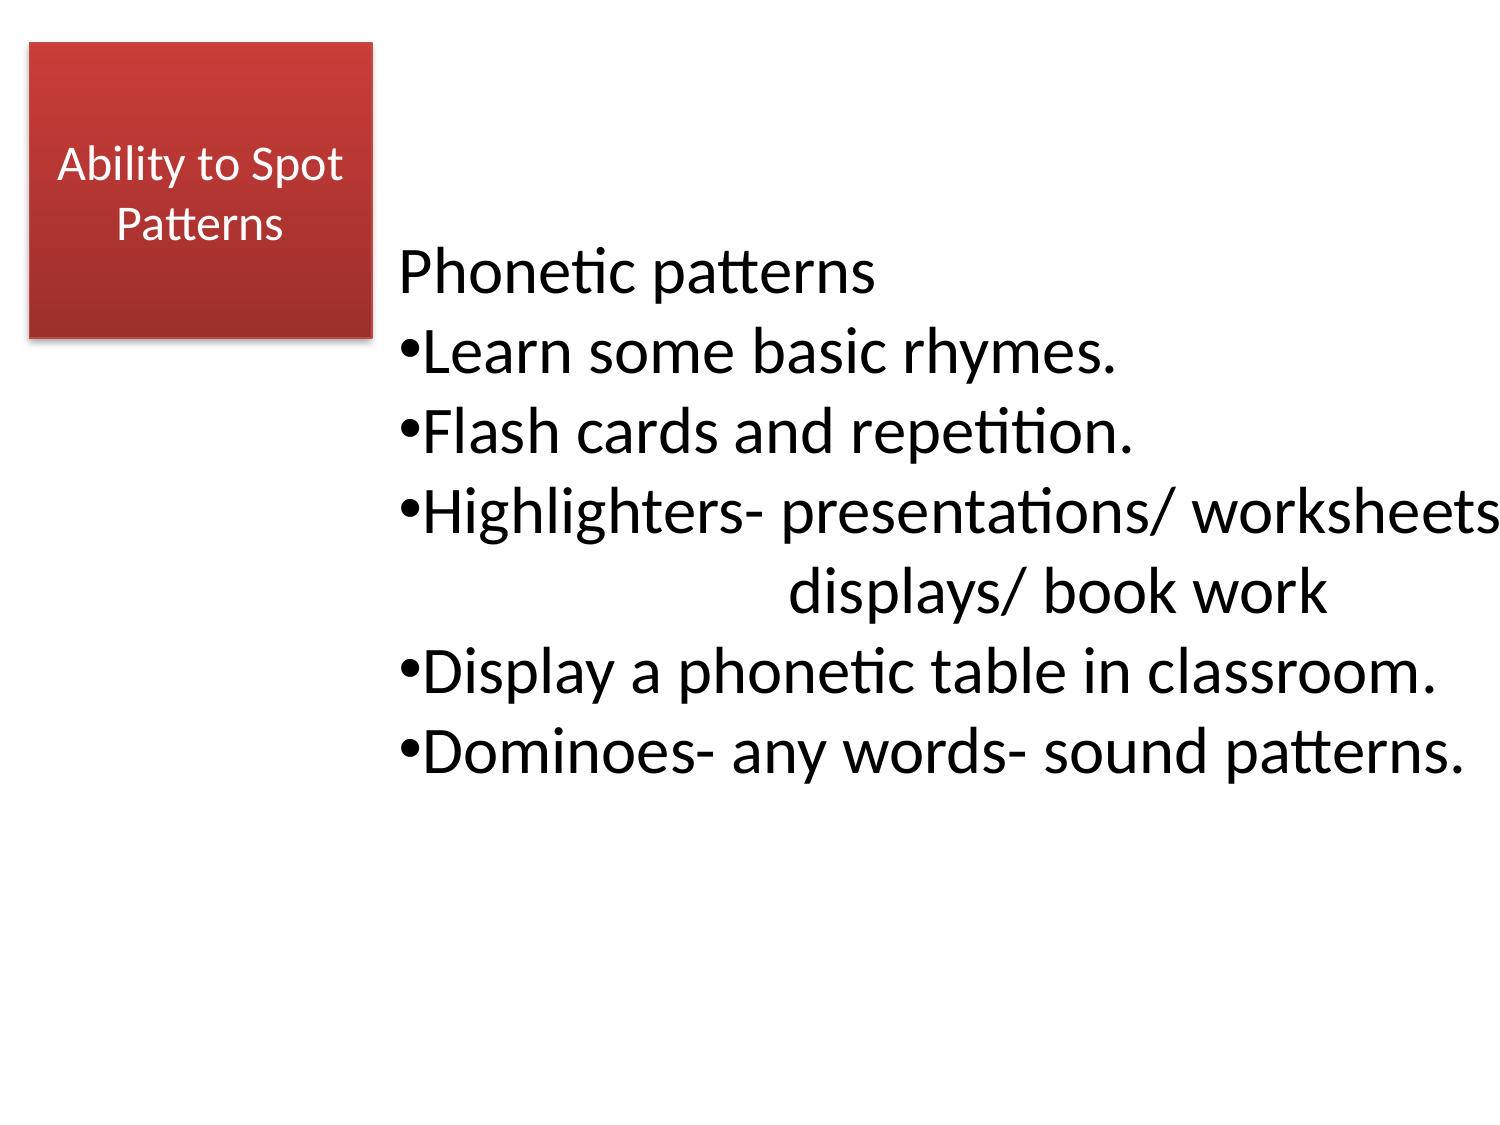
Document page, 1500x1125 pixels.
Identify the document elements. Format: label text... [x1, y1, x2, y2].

text_box Phonetic patterns Learn some basic rhymes. Flash cards and repetition. Highlighters- presentations/ worksheets displays/ book work Display a phonetic table in classroom. Dominoes- any words- sound patterns. [384, 219, 1500, 875]
text_box Ability to Spot Patterns [29, 42, 373, 339]
